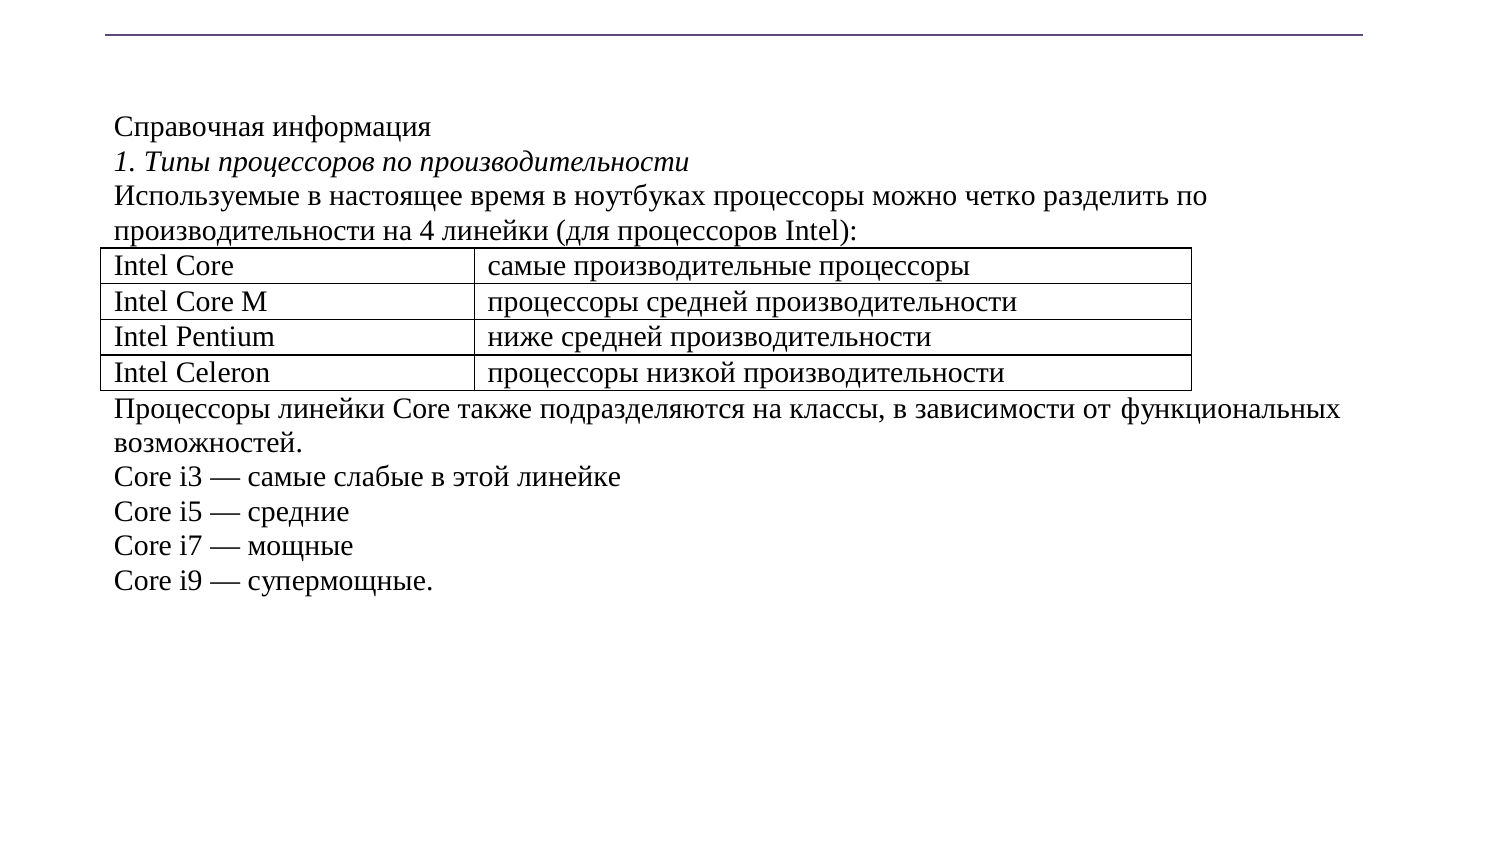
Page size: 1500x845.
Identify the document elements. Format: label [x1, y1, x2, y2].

picture [99, 109, 1472, 598]
